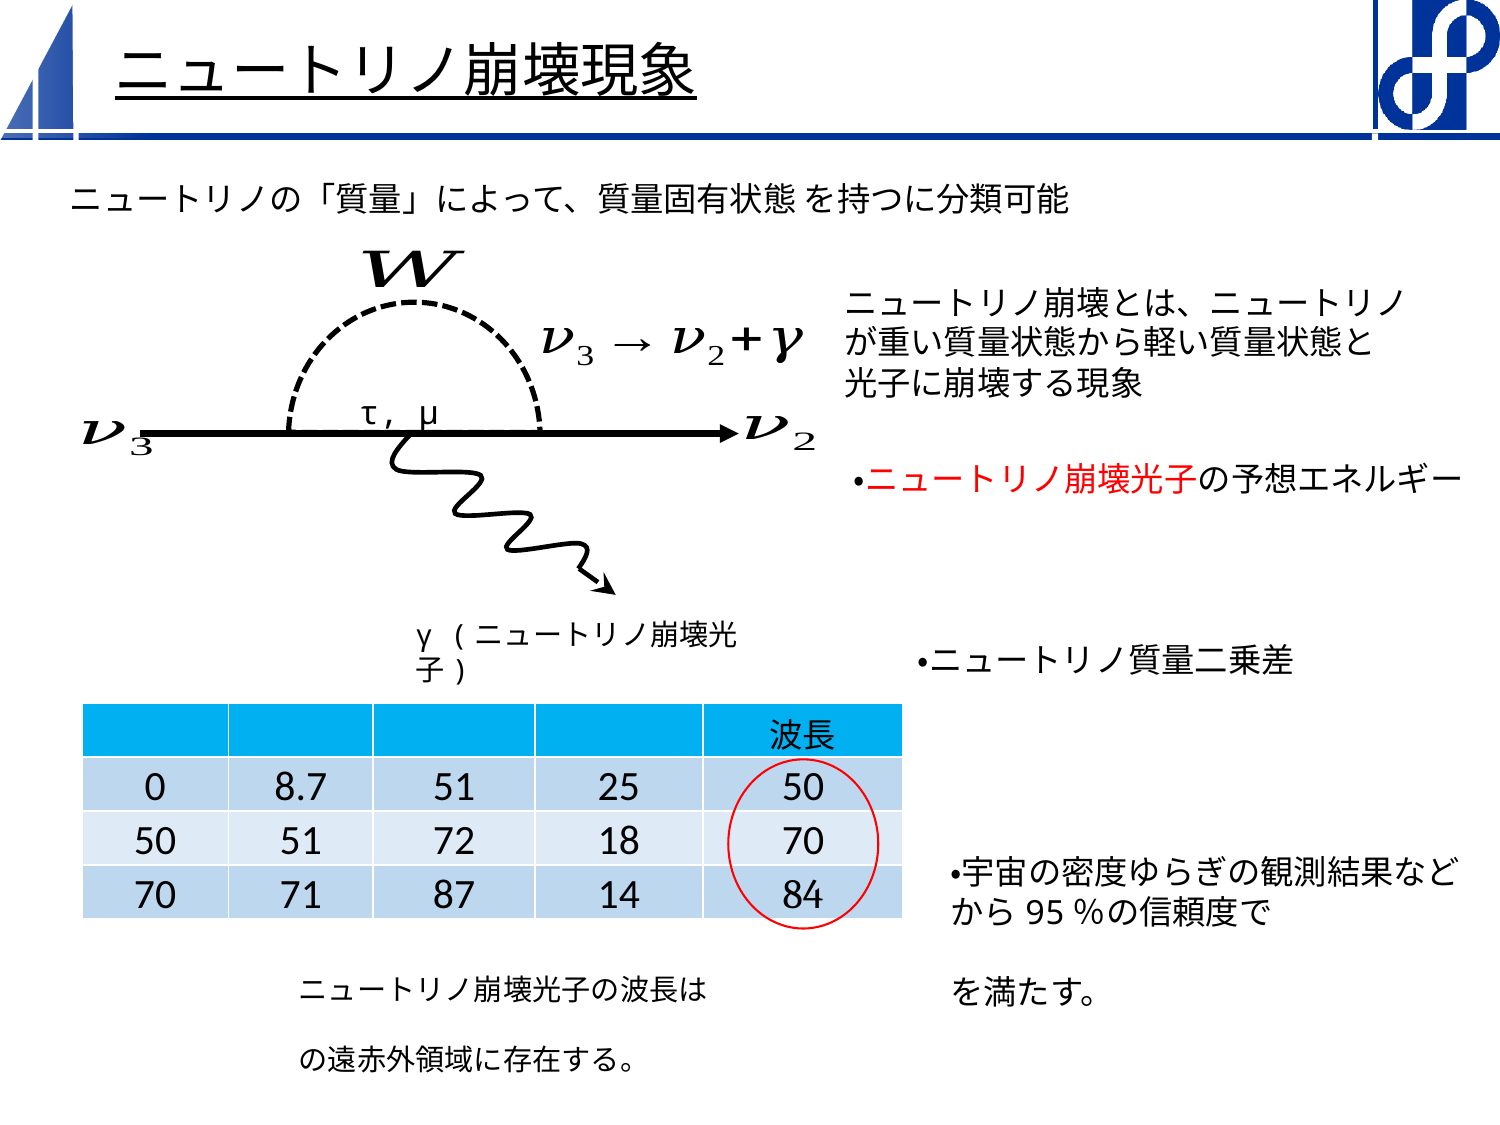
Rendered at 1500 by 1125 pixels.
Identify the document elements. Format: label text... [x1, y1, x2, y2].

picture [1378, 0, 1500, 130]
text_box [727, 758, 880, 930]
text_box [77, 243, 820, 660]
text_box ニュートリノ崩壊現象 [99, 25, 1401, 111]
text_box ニュートリノ崩壊とは、ニュートリノ が重い質量状態から軽い質量状態と 光子に崩壊する現象 [829, 274, 1425, 409]
